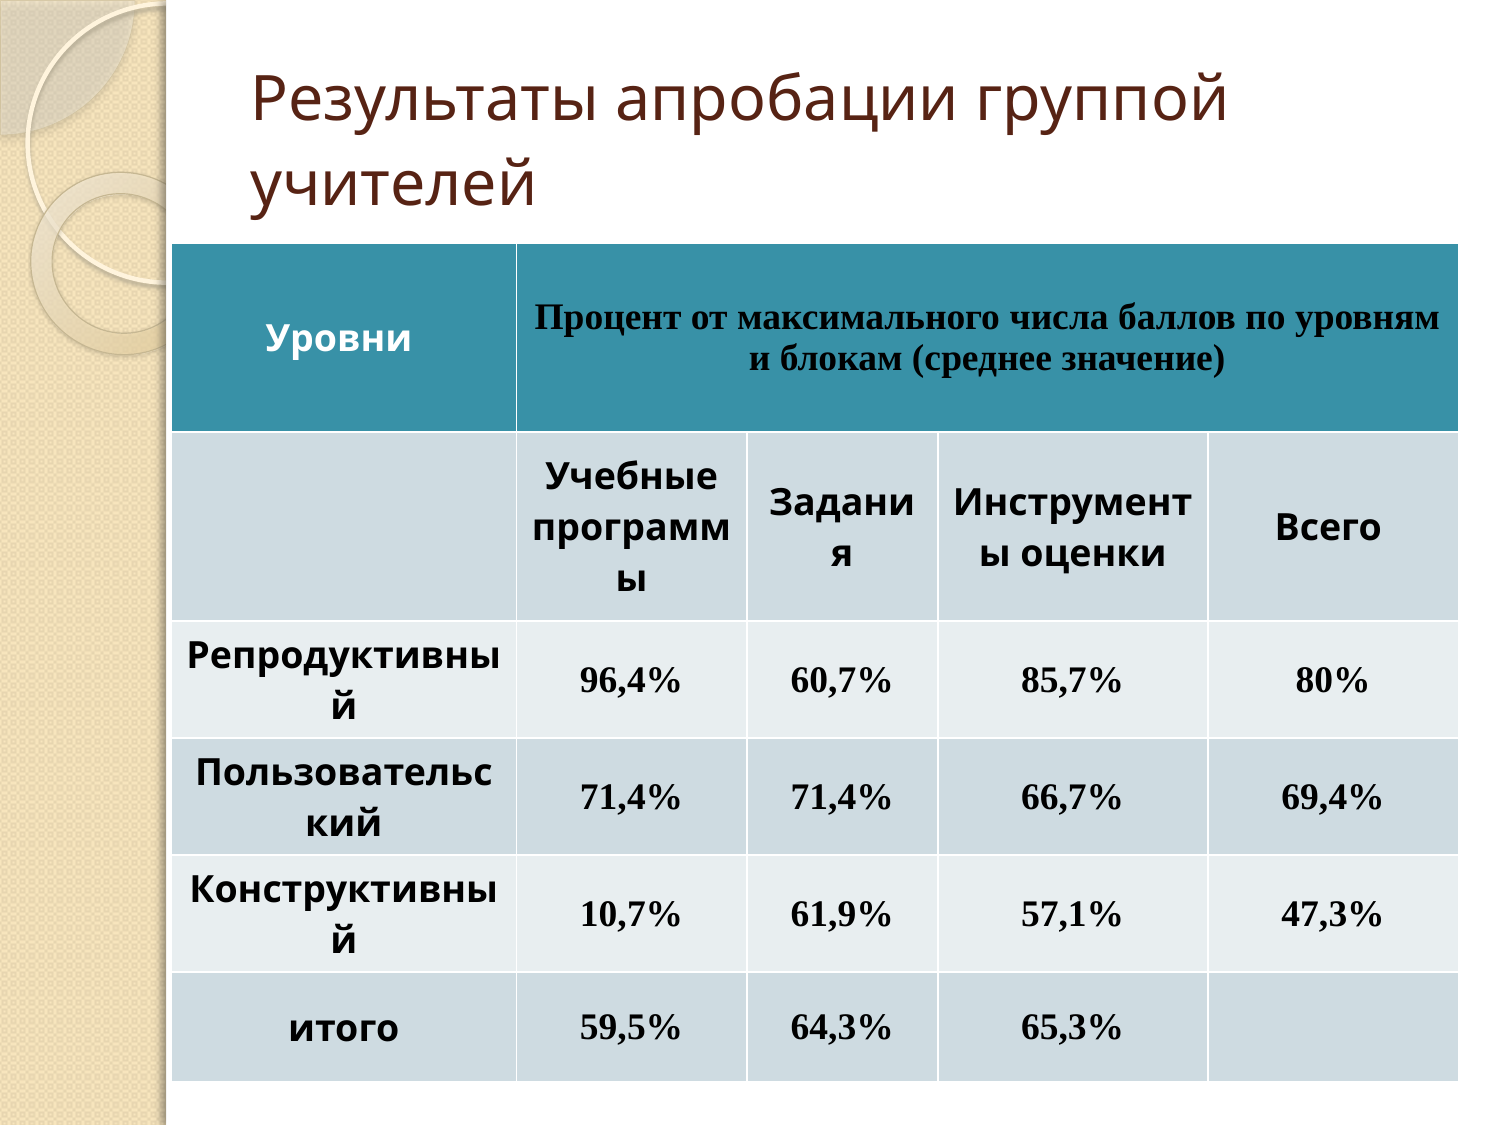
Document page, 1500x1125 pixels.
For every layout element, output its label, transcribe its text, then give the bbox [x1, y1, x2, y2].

table_cell 80% [1209, 622, 1458, 737]
table_cell 60,7% [748, 622, 937, 737]
table_cell Задания [748, 433, 937, 620]
table_cell 61,9% [748, 856, 937, 971]
table_cell 71,4% [748, 739, 937, 854]
table_cell 69,4% [1209, 739, 1458, 854]
table_cell 96,4% [517, 622, 746, 737]
table_cell Учебные программы [517, 433, 746, 620]
table_cell 66,7% [939, 739, 1207, 854]
table_cell 47,3% [1209, 856, 1458, 971]
table_cell итого [172, 973, 516, 1081]
table_cell Всего [1209, 433, 1458, 620]
table_header Процент от максимального числа баллов по уровням и блокам (среднее значение) [517, 244, 1458, 431]
table_cell [1209, 973, 1458, 1081]
table_cell [172, 433, 516, 620]
table_header Уровни [172, 244, 516, 431]
table_cell 64,3% [748, 973, 937, 1081]
title Результаты апробации группой учителей [235, 45, 1466, 233]
table_cell Репродуктивный [172, 622, 516, 737]
table_cell 57,1% [939, 856, 1207, 971]
table_cell Пользовательский [172, 739, 516, 854]
table_cell 85,7% [939, 622, 1207, 737]
table_cell 10,7% [517, 856, 746, 971]
table_cell Конструктивный [172, 856, 516, 971]
table_cell 65,3% [939, 973, 1207, 1081]
table_cell Инструменты оценки [939, 433, 1207, 620]
table_cell 71,4% [517, 739, 746, 854]
table_cell 59,5% [517, 973, 746, 1081]
